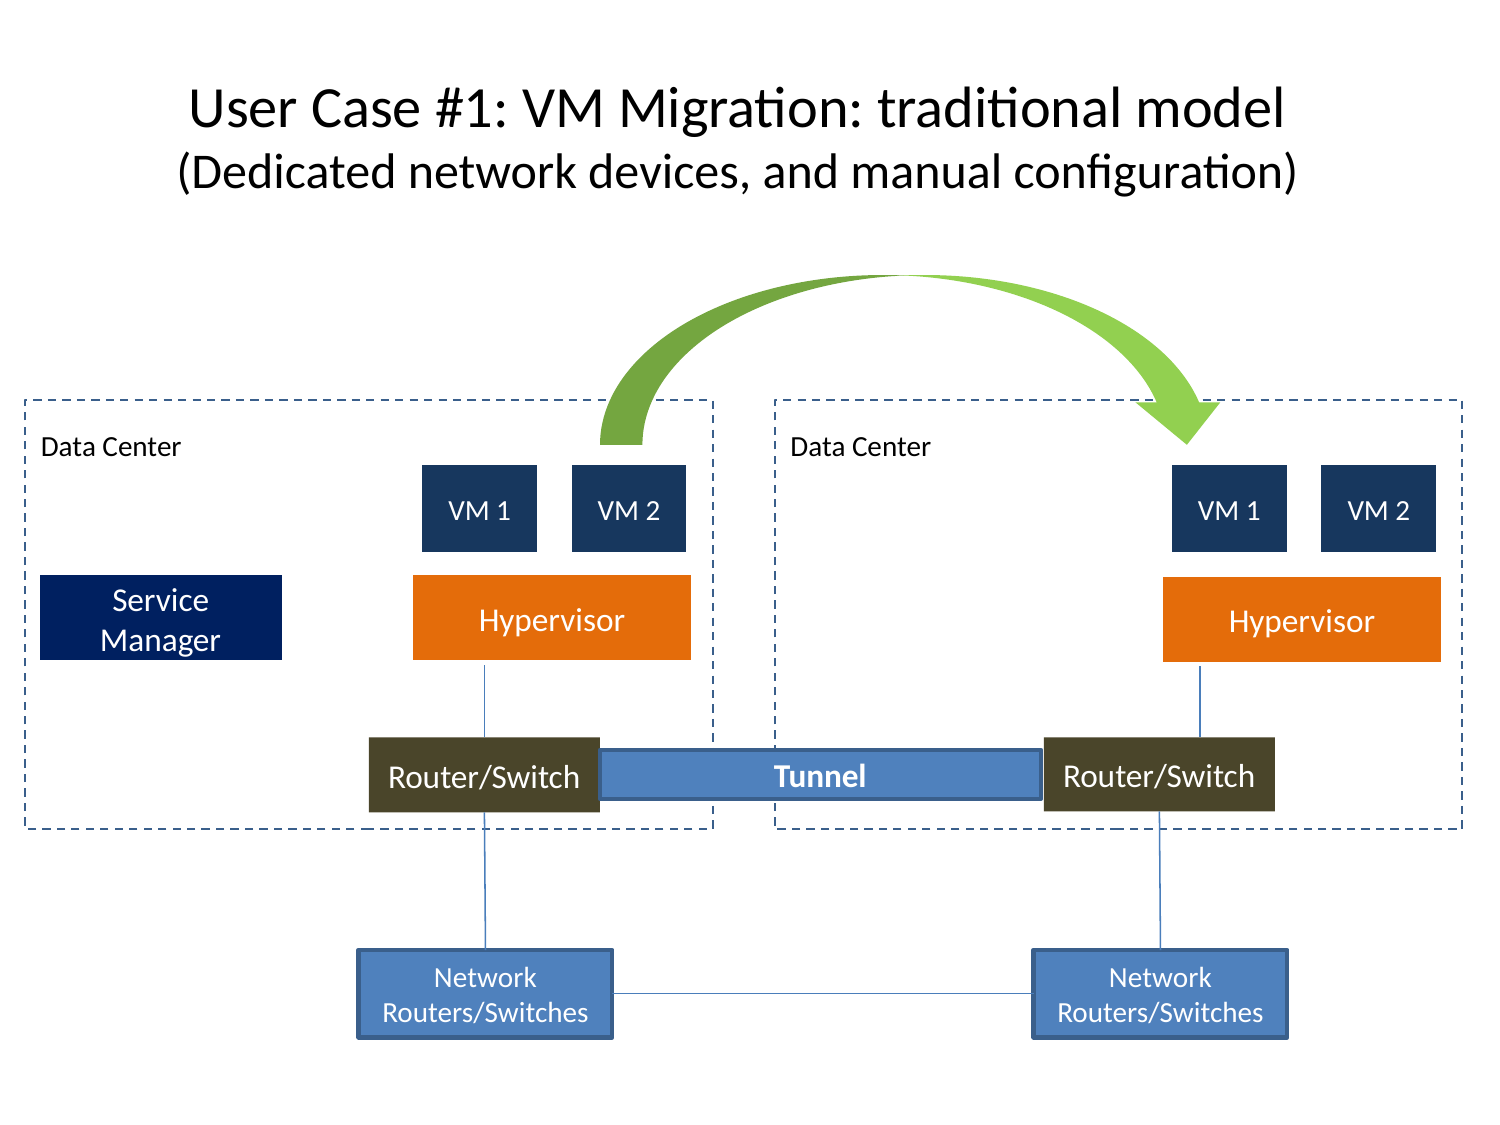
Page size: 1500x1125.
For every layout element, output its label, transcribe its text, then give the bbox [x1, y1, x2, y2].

text_box Hypervisor [1159, 573, 1445, 666]
text_box [23, 398, 715, 831]
text_box Hypervisor [409, 571, 695, 665]
text_box VM 2 [1317, 461, 1440, 556]
text_box Router/Switch [367, 735, 602, 814]
text_box Network Routers/Switches [1031, 948, 1289, 1040]
text_box [772, 398, 1464, 831]
text_box [597, 272, 1223, 447]
title User Case #1: VM Migration: traditional model (Dedicated network devices, and manual configuration) [62, 62, 1413, 205]
text_box Network Routers/Switches [356, 948, 614, 1040]
text_box Service Manager [35, 571, 286, 665]
text_box Data Center [775, 419, 947, 470]
text_box VM 1 [418, 461, 541, 556]
text_box VM 1 [1168, 461, 1291, 556]
text_box Data Center [26, 419, 197, 470]
text_box Router/Switch [1042, 735, 1277, 813]
text_box Tunnel [598, 748, 1043, 801]
text_box VM 2 [568, 461, 691, 556]
